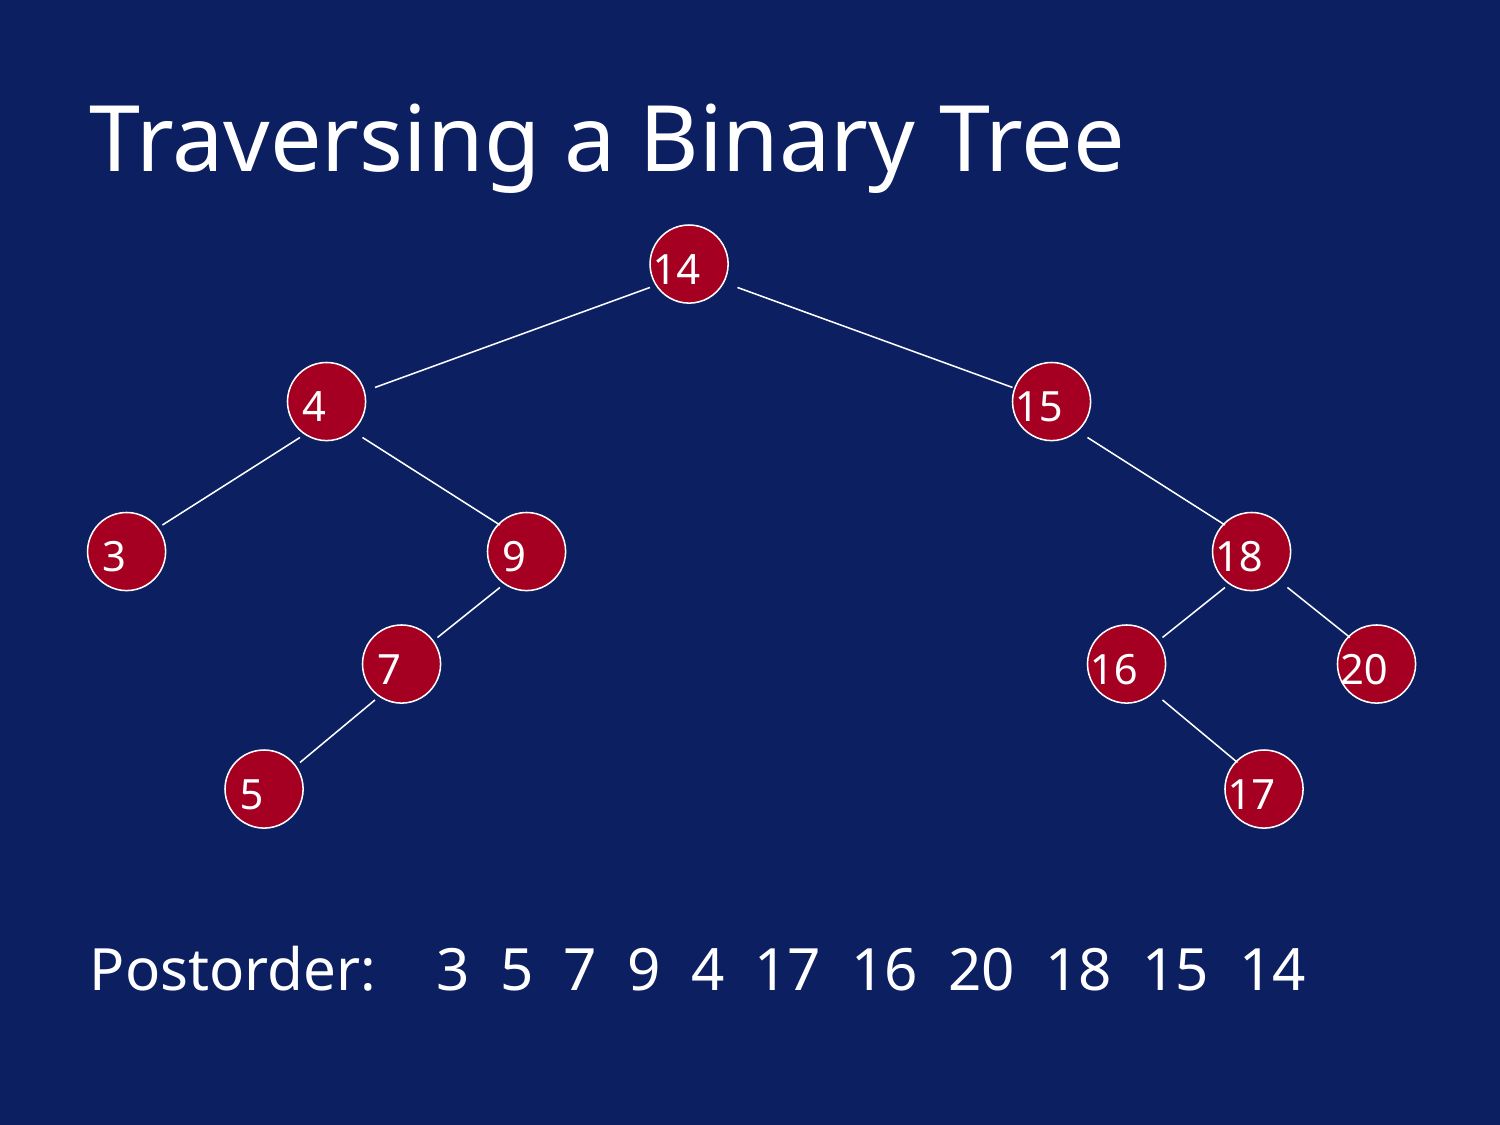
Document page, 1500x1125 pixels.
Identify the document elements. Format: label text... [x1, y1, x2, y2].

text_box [999, 362, 1091, 451]
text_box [362, 437, 501, 526]
list Postorder: 3 5 7 9 4 17 16 20 18 15 14 [74, 924, 1425, 1038]
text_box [474, 512, 566, 601]
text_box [299, 699, 376, 763]
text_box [637, 224, 729, 314]
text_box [1287, 587, 1351, 638]
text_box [162, 437, 301, 526]
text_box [1199, 512, 1291, 601]
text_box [1087, 437, 1226, 526]
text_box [212, 749, 304, 839]
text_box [74, 512, 166, 601]
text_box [1212, 749, 1304, 839]
title Traversing a Binary Tree [74, 59, 1425, 210]
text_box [437, 587, 501, 638]
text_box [1074, 624, 1166, 714]
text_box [737, 287, 1013, 388]
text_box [1324, 624, 1416, 714]
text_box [374, 287, 651, 388]
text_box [1162, 699, 1238, 763]
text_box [1162, 587, 1226, 638]
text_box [274, 362, 366, 451]
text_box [349, 624, 441, 714]
